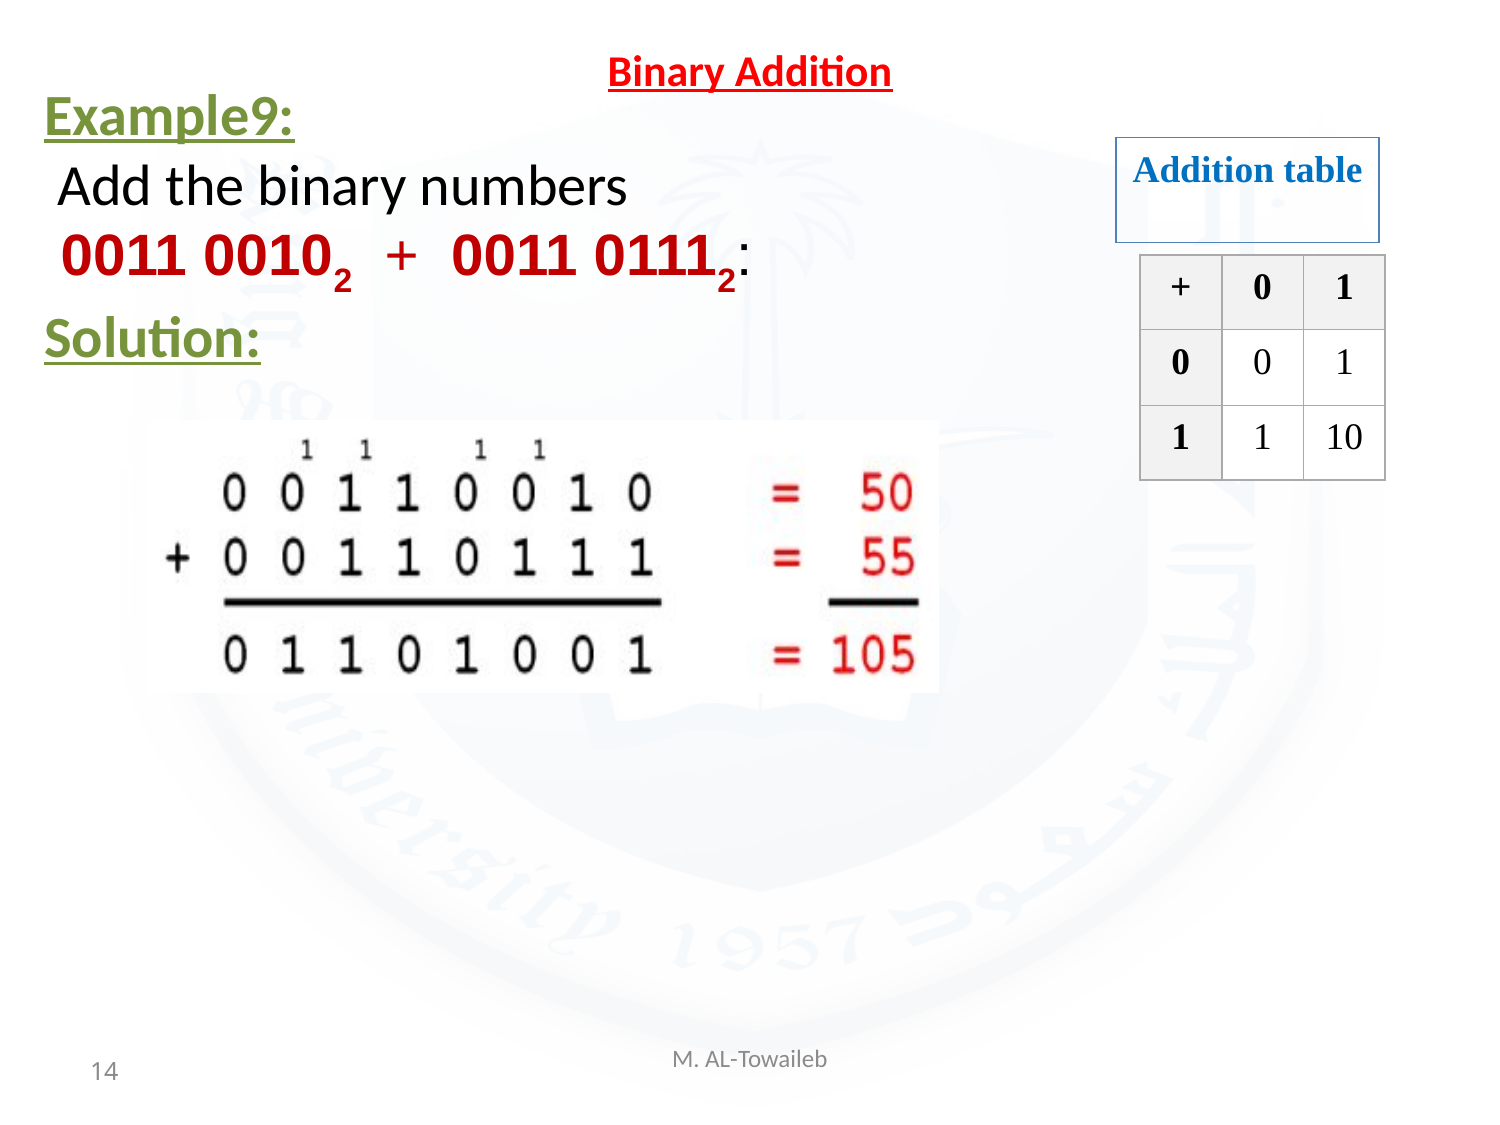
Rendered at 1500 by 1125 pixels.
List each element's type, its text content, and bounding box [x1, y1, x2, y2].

title Binary Addition [75, 45, 1425, 69]
footer M. AL-Towaileb [512, 1042, 988, 1103]
text_box Example9: Add the binary numbers 0011 00102 + 0011 01112: Solution: [29, 69, 1441, 928]
picture [147, 420, 940, 693]
slide_number 14 [75, 1042, 425, 1103]
